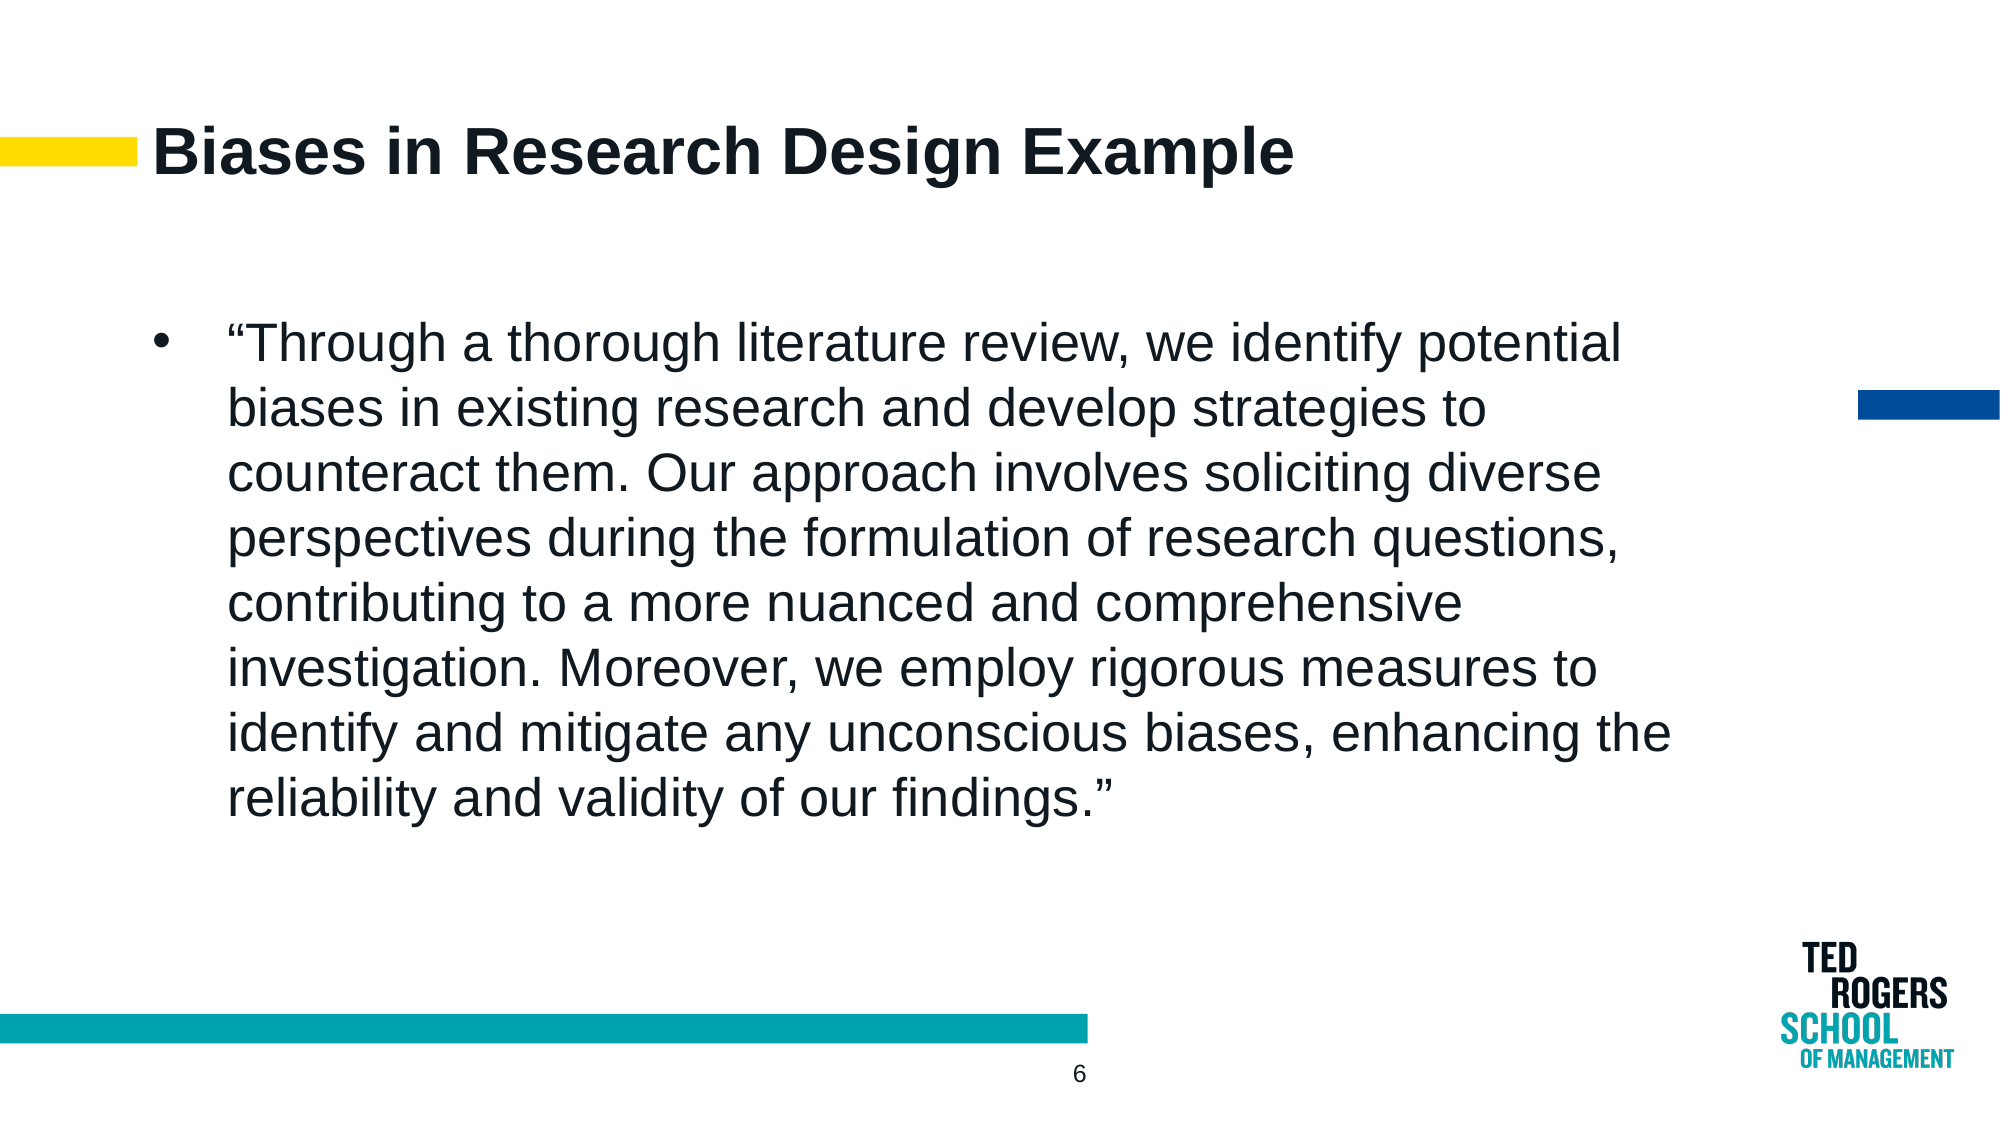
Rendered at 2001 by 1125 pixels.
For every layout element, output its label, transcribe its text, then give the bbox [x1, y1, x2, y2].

title Biases in Research Design Example [137, 44, 1700, 262]
picture [1730, 893, 2001, 1125]
list “Through a thorough literature review, we identify potential biases in existing research and develop strategies to counteract them. Our approach involves soliciting diverse perspectives during the formulation of research questions, contributing to a more nuanced and comprehensive investigation. Moreover, we employ rigorous measures to identify and mitigate any unconscious biases, enhancing the reliability and validity of our findings.” [137, 299, 1700, 918]
slide_number ‹#› [818, 1042, 1102, 1103]
